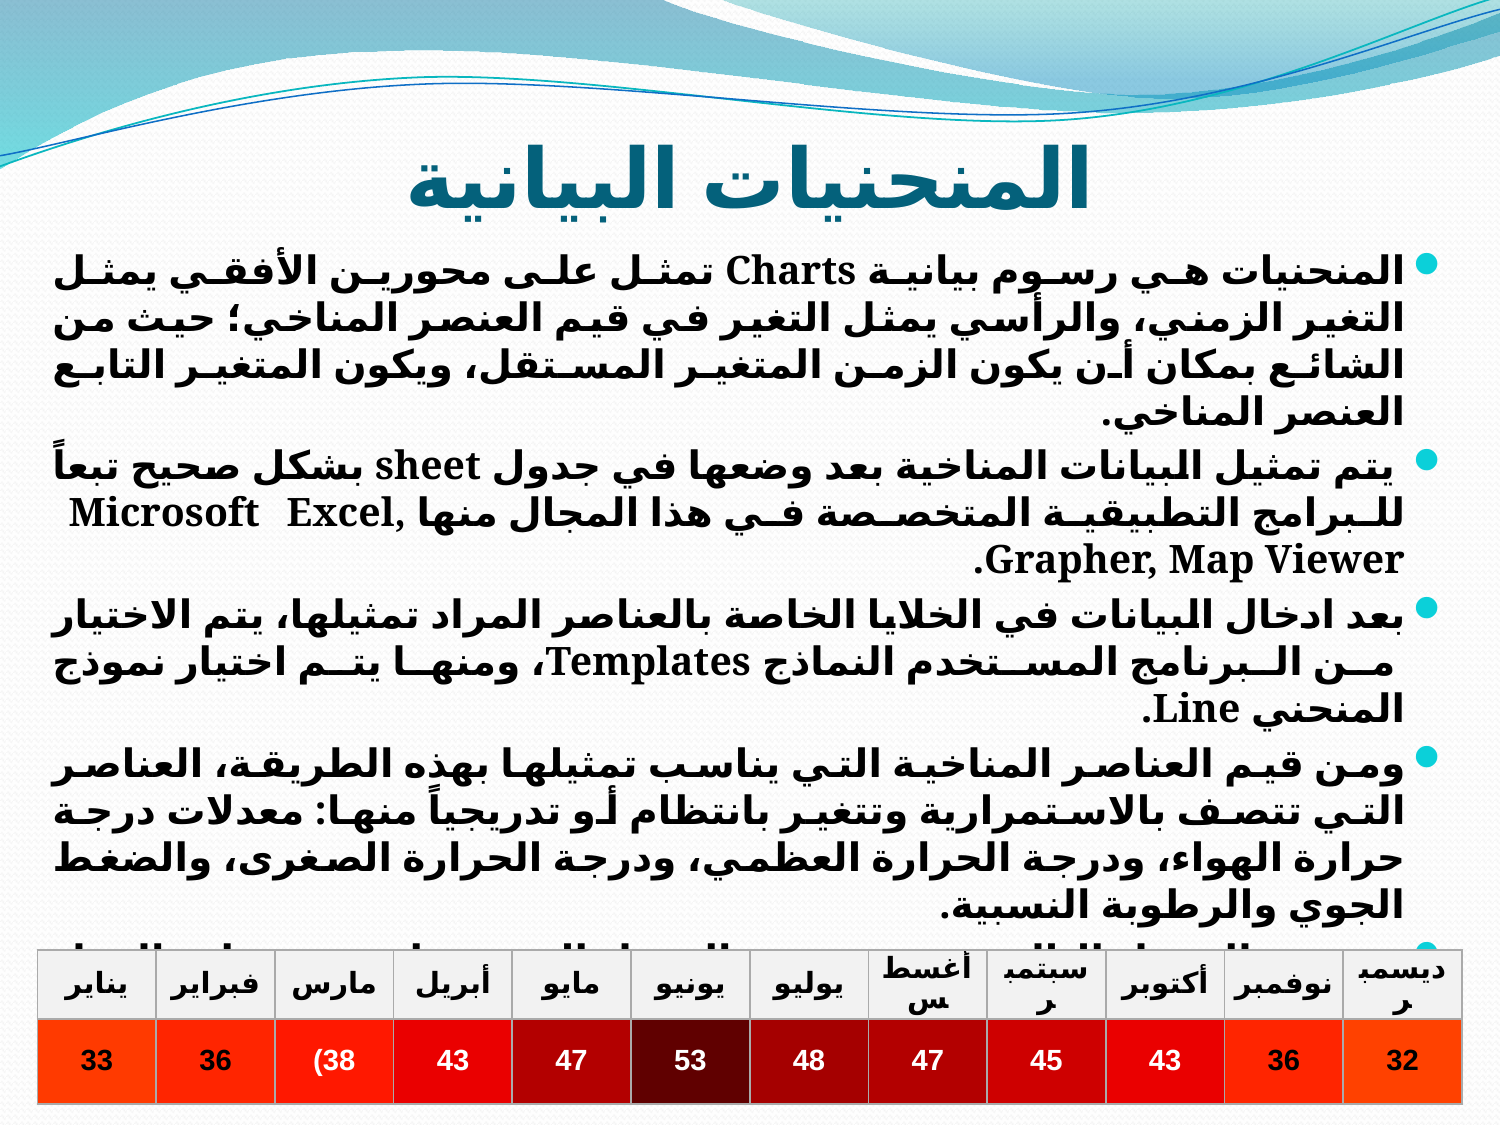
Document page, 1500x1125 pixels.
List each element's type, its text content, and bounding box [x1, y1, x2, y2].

table_header يوليو [751, 951, 868, 1018]
table_header ديسمبر [1344, 951, 1461, 1018]
table_cell 38) [276, 1020, 393, 1103]
table_header مارس [276, 951, 393, 1018]
table_cell 32 [1344, 1020, 1461, 1103]
table_header فبراير [157, 951, 274, 1018]
table_header مايو [513, 951, 630, 1018]
table_header نوفمبر [1225, 951, 1342, 1018]
table_cell 43 [394, 1020, 511, 1103]
table_cell 47 [513, 1020, 630, 1103]
table_cell 36 [157, 1020, 274, 1103]
table_header سبتمبر [988, 951, 1105, 1018]
table_cell 45 [988, 1020, 1105, 1103]
table_cell 36 [1225, 1020, 1342, 1103]
table_cell 47 [869, 1020, 986, 1103]
table_cell 48 [751, 1020, 868, 1103]
list المنحنيات هي رسوم بيانية Charts تمثل على محورين الأفقي يمثل التغير الزمني، والرأسي يمثل التغير في قيم العنصر المناخي؛ حيث من الشائع بمكان أن يكون الزمن المتغير المستقل، ويكون المتغير التابع العنصر المناخي. يتم تمثيل البيانات المناخية بعد وضعها في جدول sheet بشكل صحيح تبعاً للبرامج التطبيقية المتخصصة في هذا المجال منها Microsoft Excel, Grapher, Map Viewer. بعد ادخال البيانات في الخلايا الخاصة بالعناصر المراد تمثيلها، يتم الاختيار من البرنامج المستخدم النماذج Templates، ومنها يتم اختيار نموذج المنحني Line. ومن قيم العناصر المناخية التي يناسب تمثيلها بهذه الطريقة، العناصر التي تتصف بالاستمرارية وتتغير بانتظام أو تدريجياً منها: معدلات درجة حرارة الهواء، ودرجة الحرارة العظمي، ودرجة الحرارة الصغرى، والضغط الجوي والرطوبة النسبية. تدريب: الجدول التالي يبين توزيع المعدل الشهري لدرجة حرارة الهواء العظمي (ᵒ م) في محطة الرياض، المطلوب ايضاحه باستخدام طريقة المنحنيات البيانية. [37, 237, 1463, 949]
table_header يونيو [632, 951, 749, 1018]
table_header أغسطس [869, 951, 986, 1018]
table_cell 53 [632, 1020, 749, 1103]
table_header أبريل [394, 951, 511, 1018]
table_cell 33 [38, 1020, 155, 1103]
title المنحنيات البيانية [75, 75, 1425, 225]
table_cell 43 [1107, 1020, 1224, 1103]
table_header أكتوبر [1107, 951, 1224, 1018]
table_header يناير [38, 951, 155, 1018]
